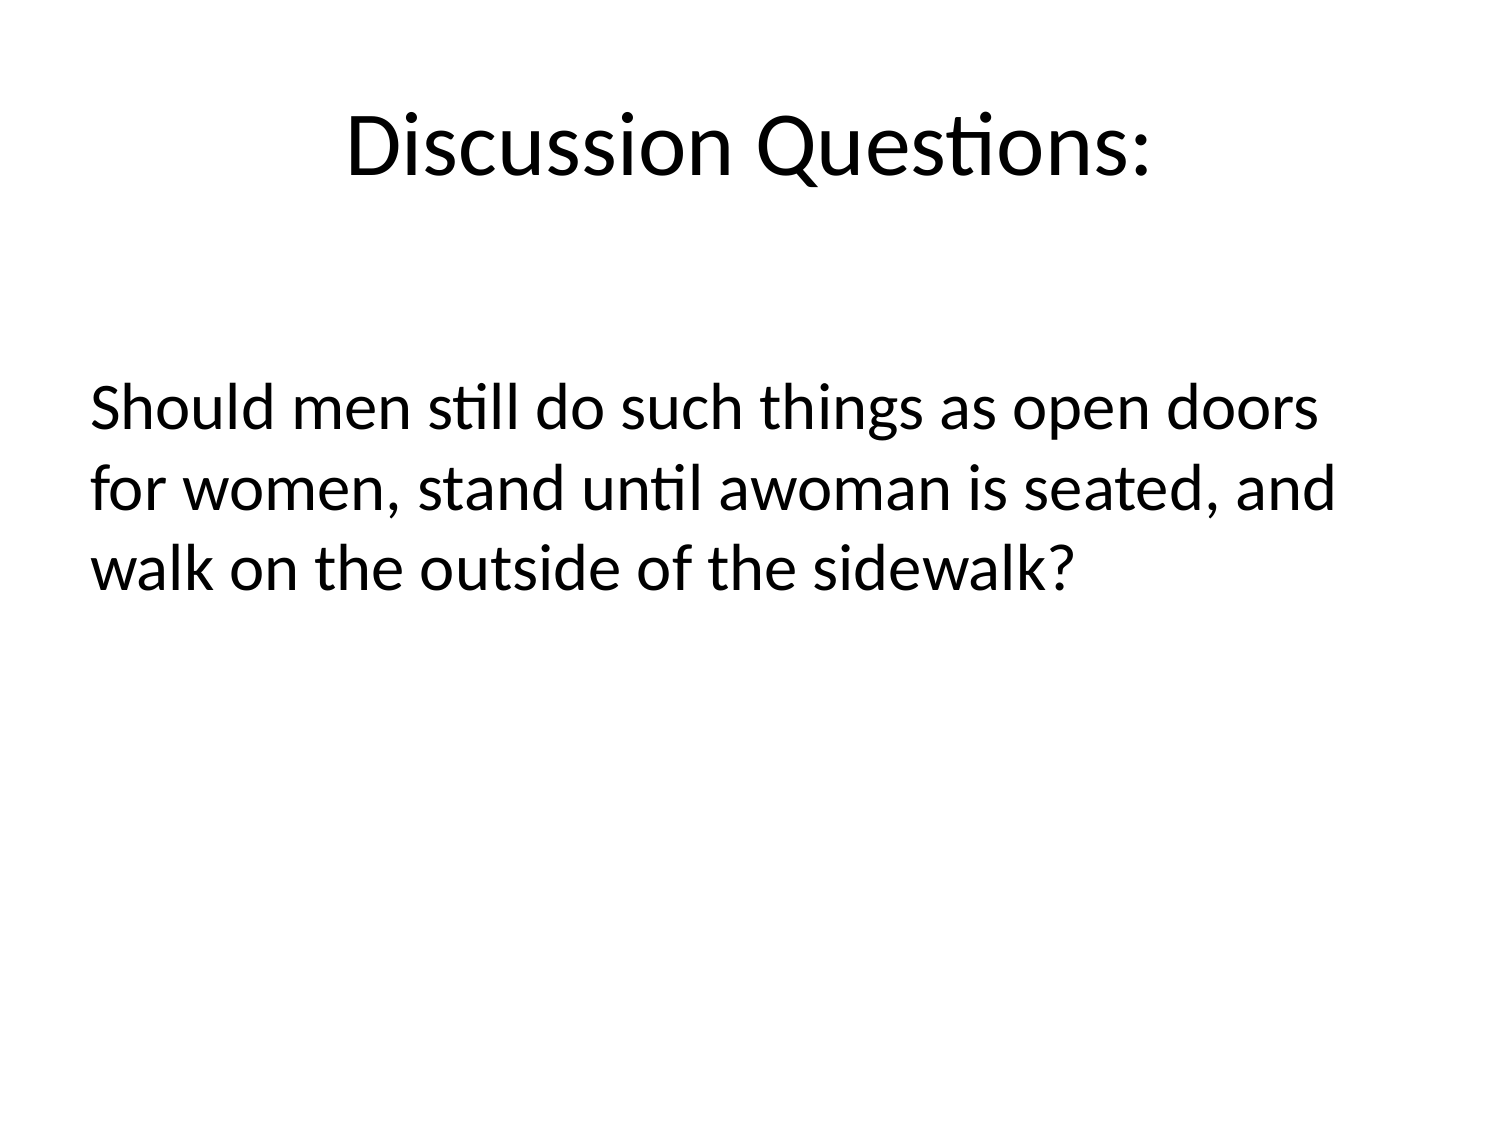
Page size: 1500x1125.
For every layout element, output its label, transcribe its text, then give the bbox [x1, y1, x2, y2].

list Should men still do such things as open doors for women, stand until a woman is seated, and walk on the outside of the sidewalk? [75, 262, 1425, 1005]
title Discussion Questions: [75, 45, 1425, 233]
